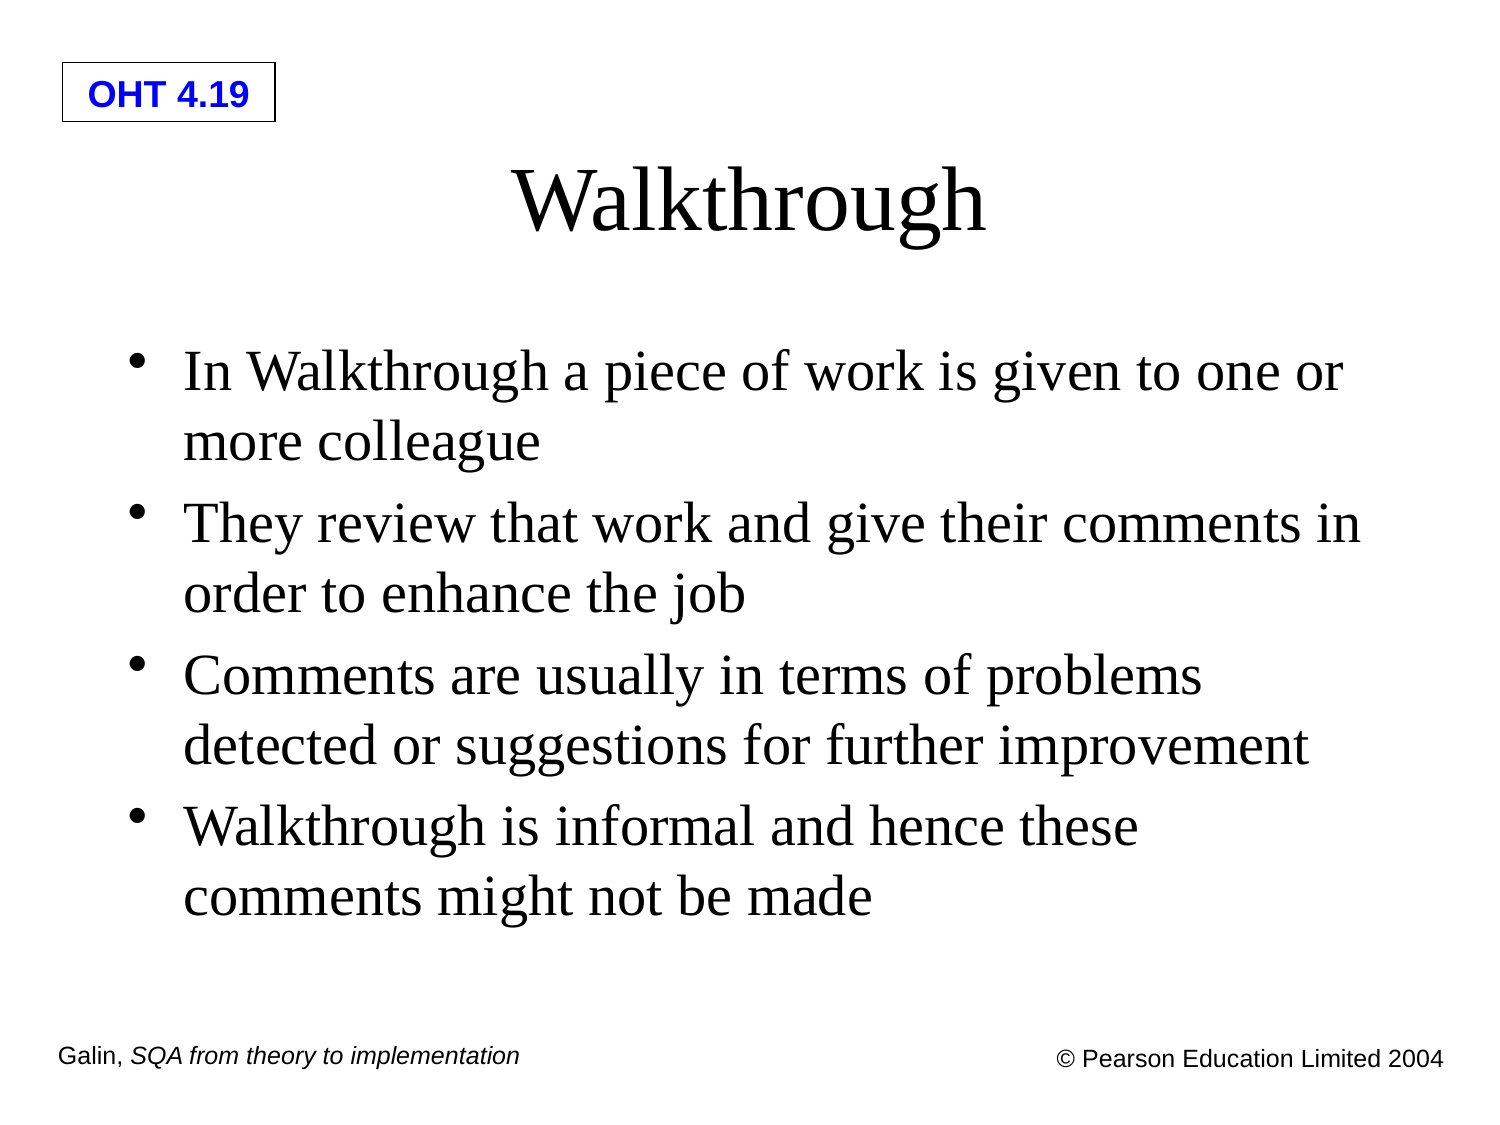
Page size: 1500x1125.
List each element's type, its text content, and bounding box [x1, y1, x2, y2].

title Walkthrough [112, 99, 1388, 288]
list In Walkthrough a piece of work is given to one or more colleague They review that work and give their comments in order to enhance the job Comments are usually in terms of problems detected or suggestions for further improvement Walkthrough is informal and hence these comments might not be made [112, 324, 1388, 1001]
